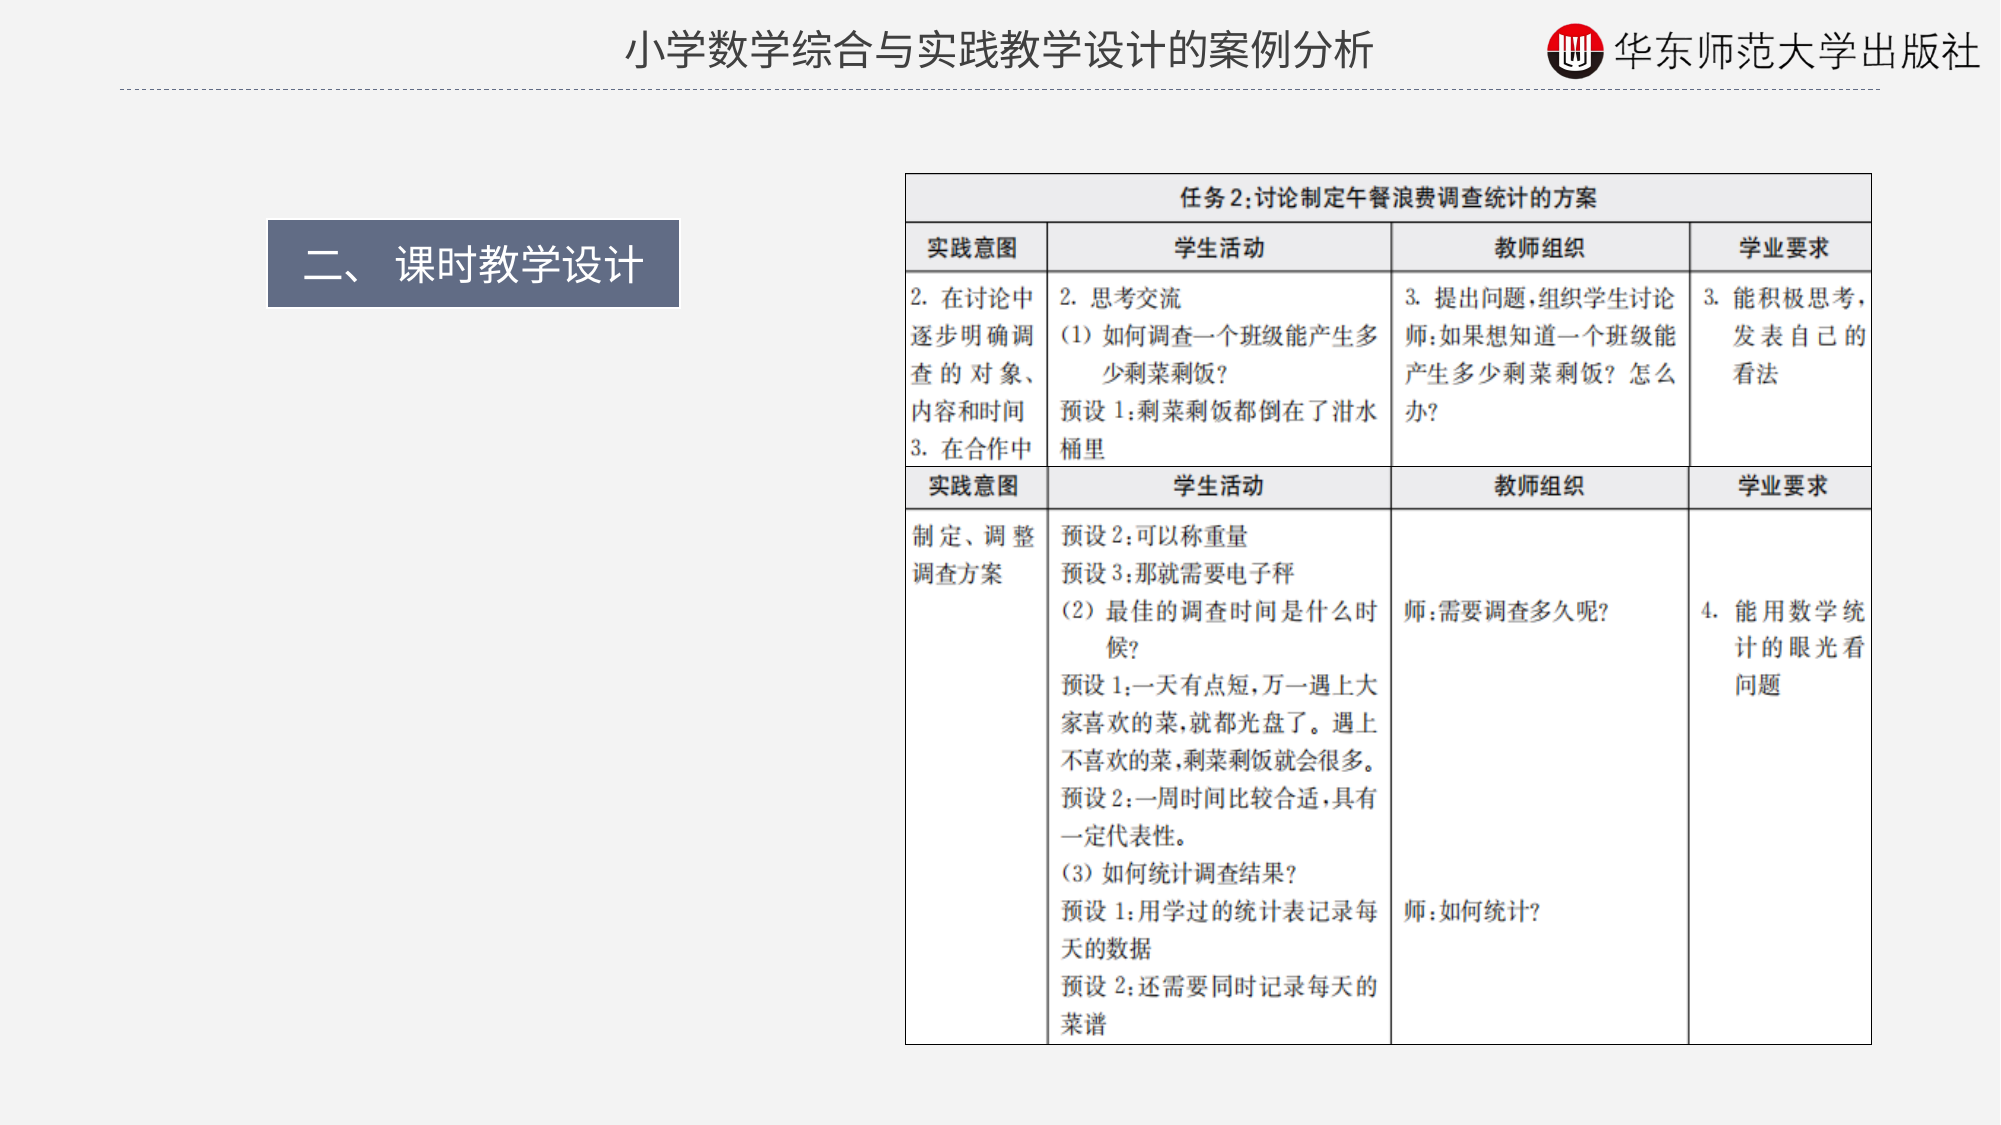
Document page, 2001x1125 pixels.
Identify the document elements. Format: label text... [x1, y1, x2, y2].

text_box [1536, 13, 1989, 83]
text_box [905, 173, 1873, 1045]
text_box 小学数学综合与实践教学设计的案例分析 [619, 23, 1381, 74]
text_box 二、 课时教学设计 [266, 218, 681, 309]
